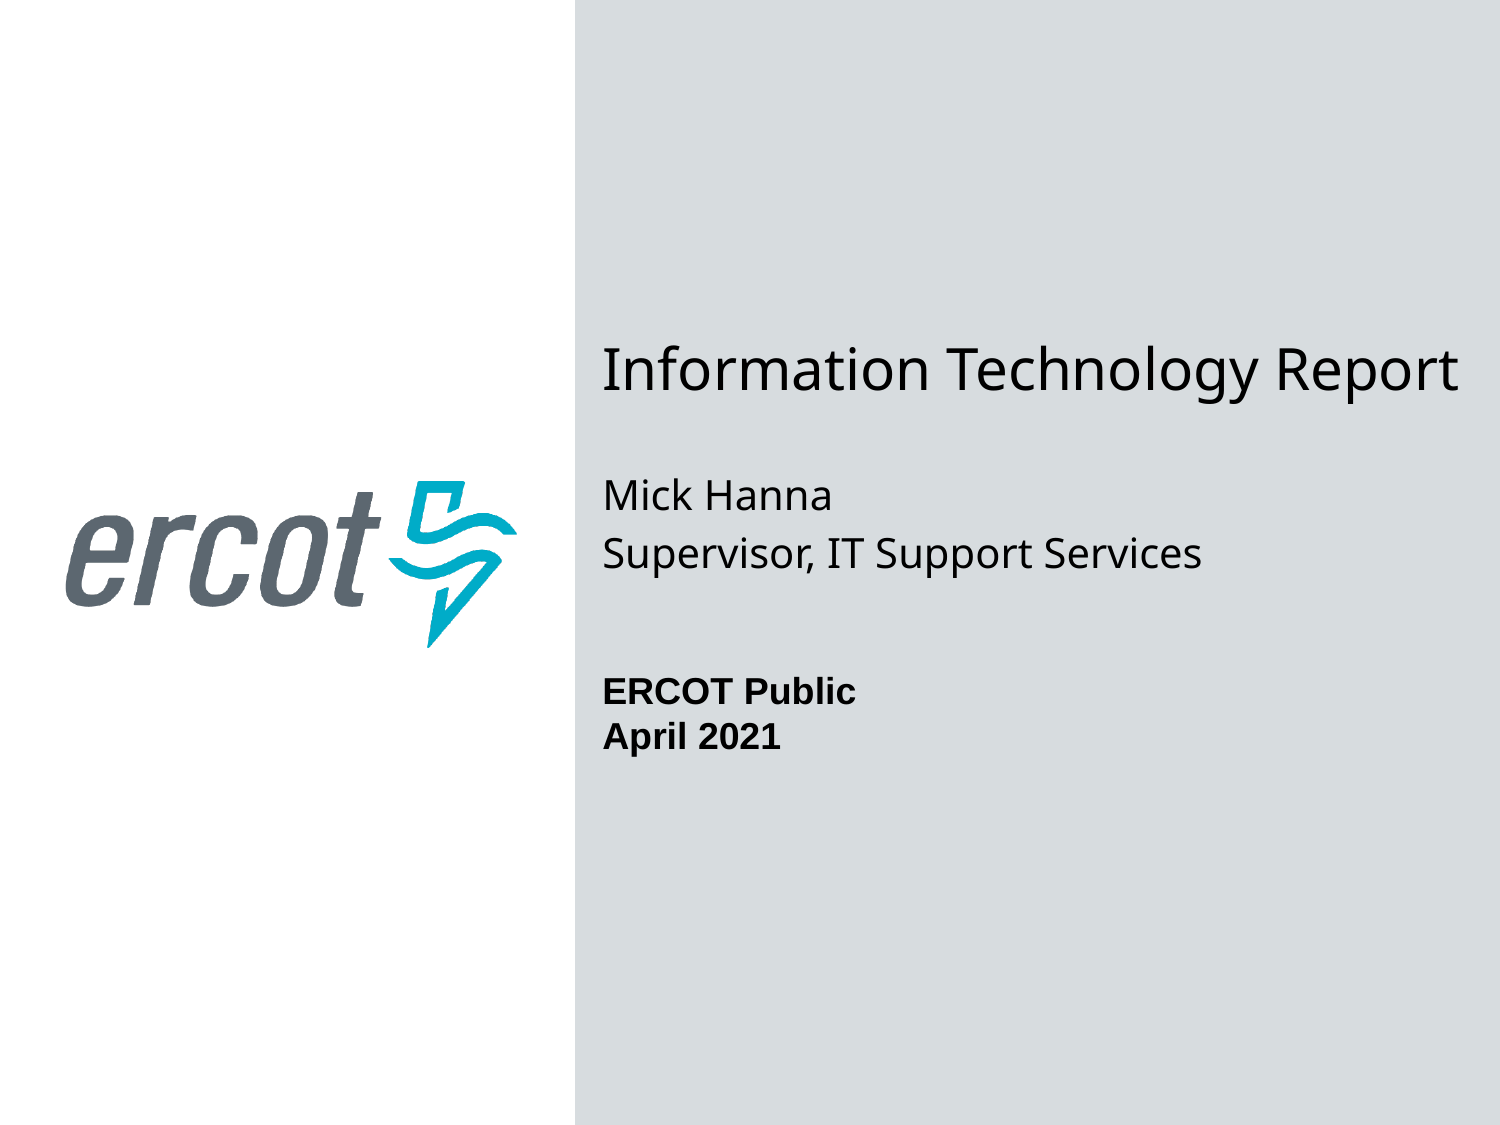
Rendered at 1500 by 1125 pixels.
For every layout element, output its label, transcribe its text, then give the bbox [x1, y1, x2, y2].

text_box Information Technology Report Mick Hanna Supervisor, IT Support Services ERCOT Public April 2021 [587, 324, 1500, 765]
picture [56, 471, 525, 654]
